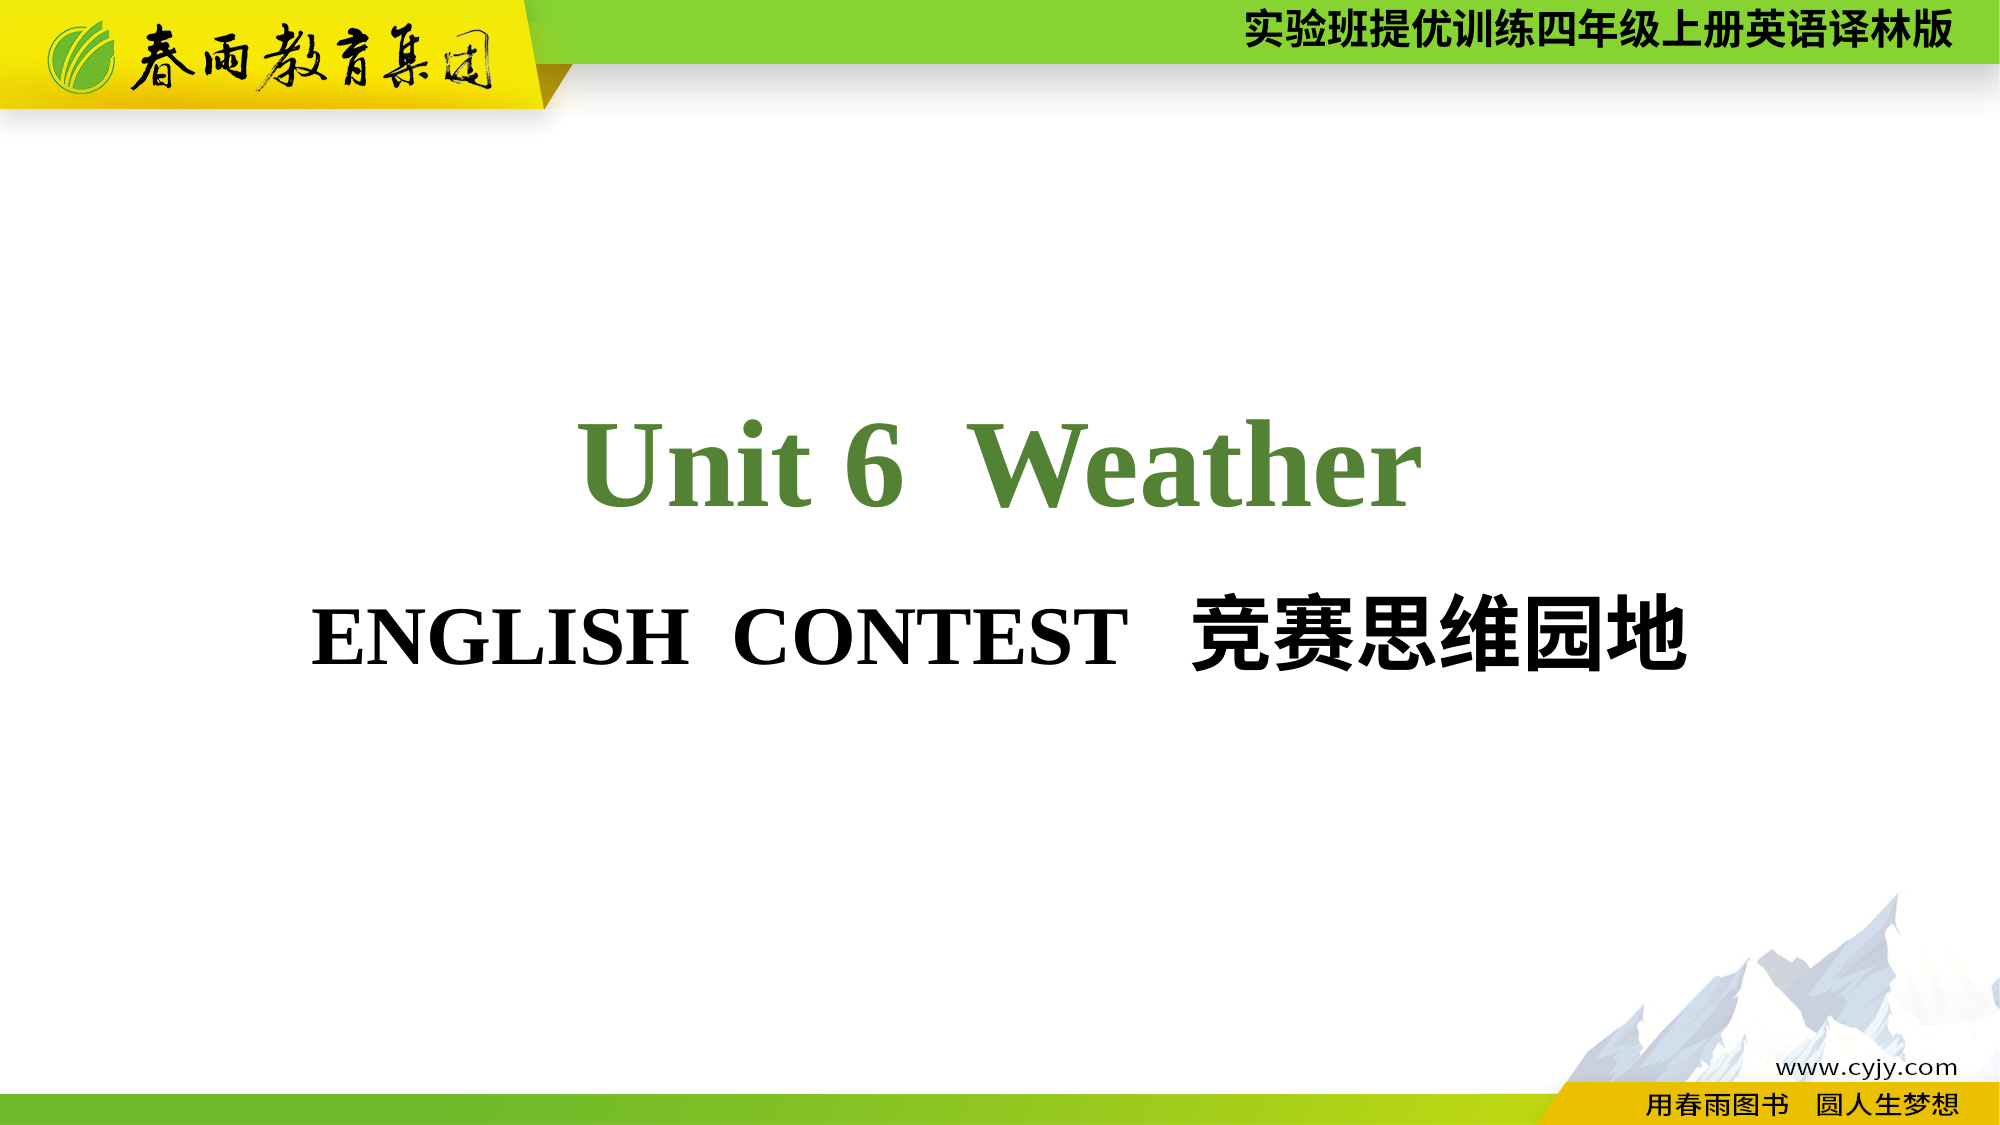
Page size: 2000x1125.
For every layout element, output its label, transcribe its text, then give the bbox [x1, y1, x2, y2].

text_box Unit 6 Weather ENGLISH CONTEST 竞赛思维园地 [0, 298, 2000, 689]
picture [0, 689, 2000, 1125]
picture [0, 0, 2000, 298]
